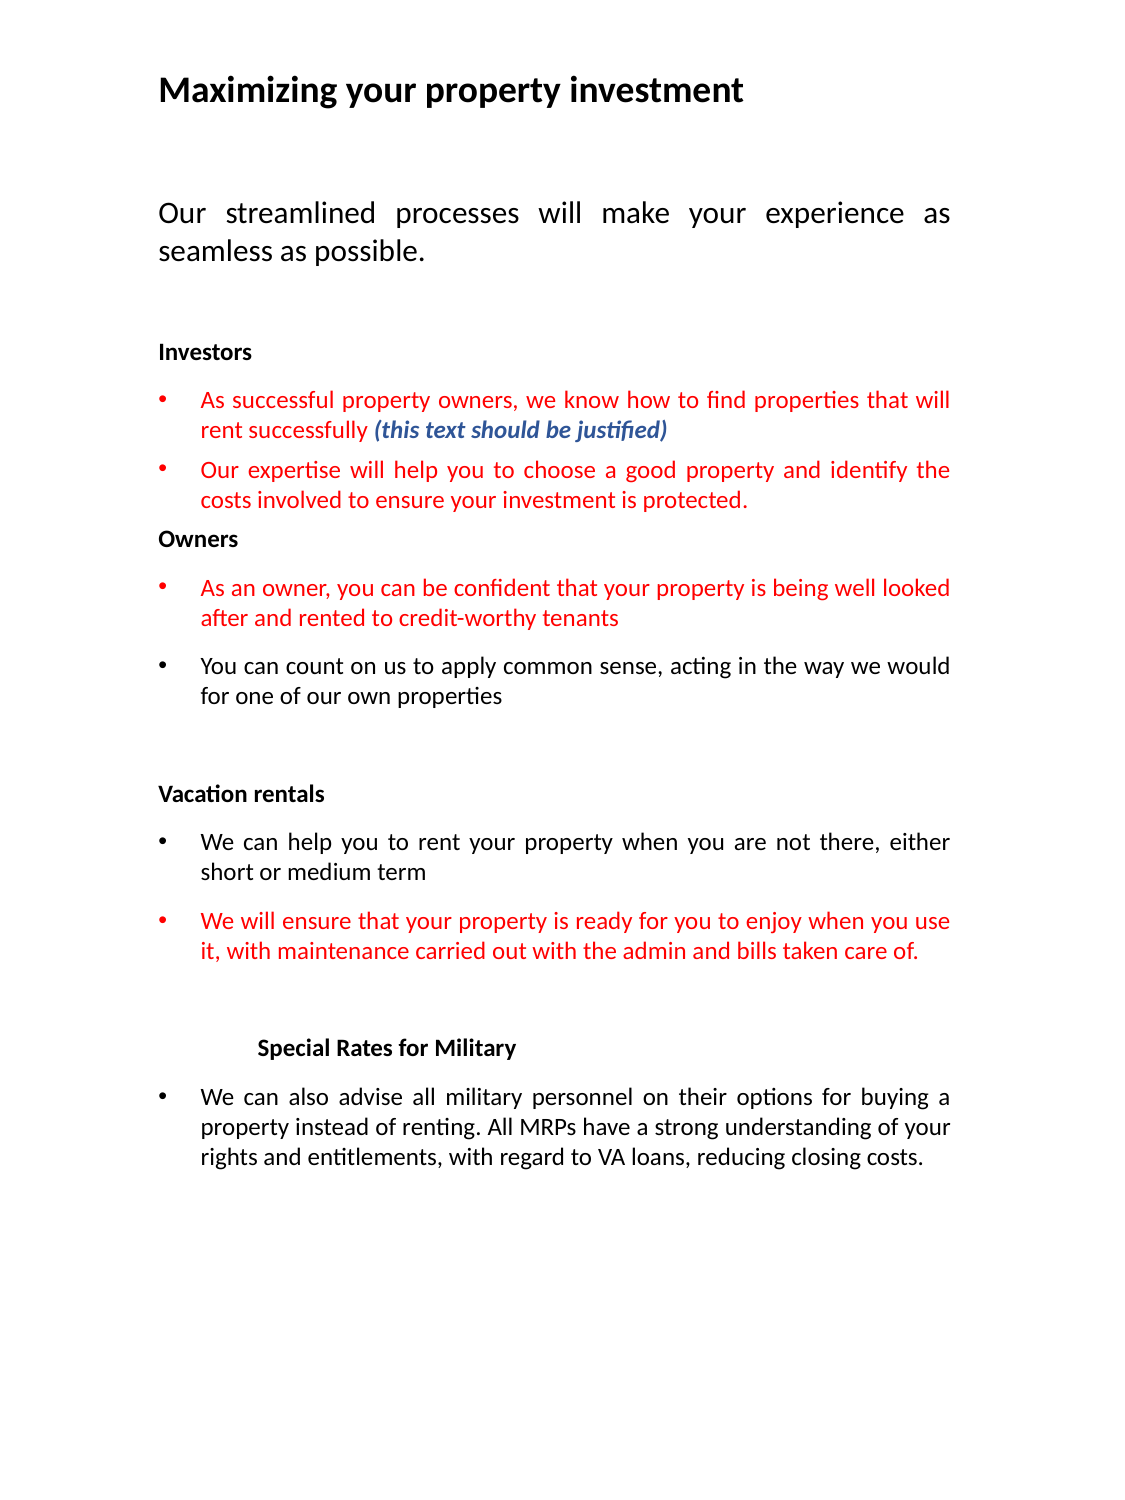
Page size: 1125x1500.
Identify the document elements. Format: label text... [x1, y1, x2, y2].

text_box Maximizing your property investment Our streamlined processes will make your experience as seamless as possible. Investors As successful property owners, we know how to find properties that will rent successfully (this text should be justified) Our expertise will help you to choose a good property and identify the costs involved to ensure your investment is protected. Owners As an owner, you can be confident that your property is being well looked after and rented to credit-worthy tenants You can count on us to apply common sense, acting in the way we would for one of our own properties Vacation rentals We can help you to rent your property when you are not there, either short or medium term We will ensure that your property is ready for you to enjoy when you use it, with maintenance carried out with the admin and bills taken care of. Special Rates for Military We can also advise all military personnel on their options for buying a property instead of renting. All MRPs have a strong understanding of your rights and entitlements, with regard to VA loans, reducing closing costs. [92, 57, 990, 1227]
